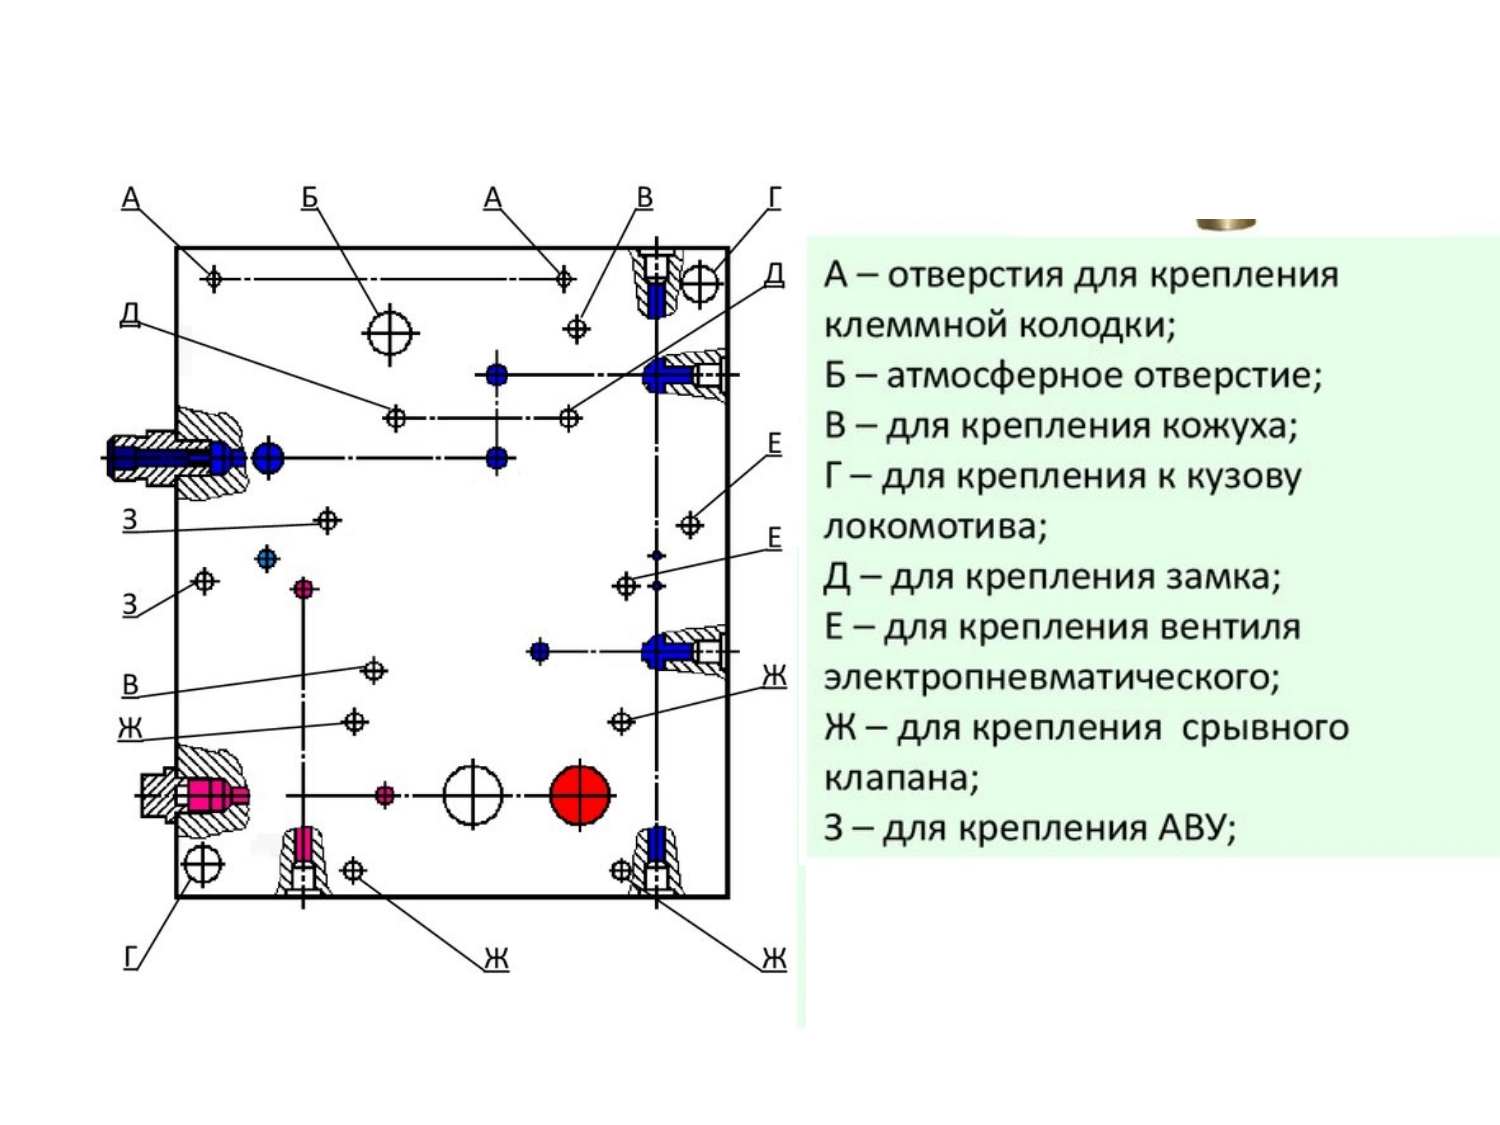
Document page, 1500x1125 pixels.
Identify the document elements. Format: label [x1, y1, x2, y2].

picture [799, 219, 1500, 866]
list [40, 160, 806, 1034]
